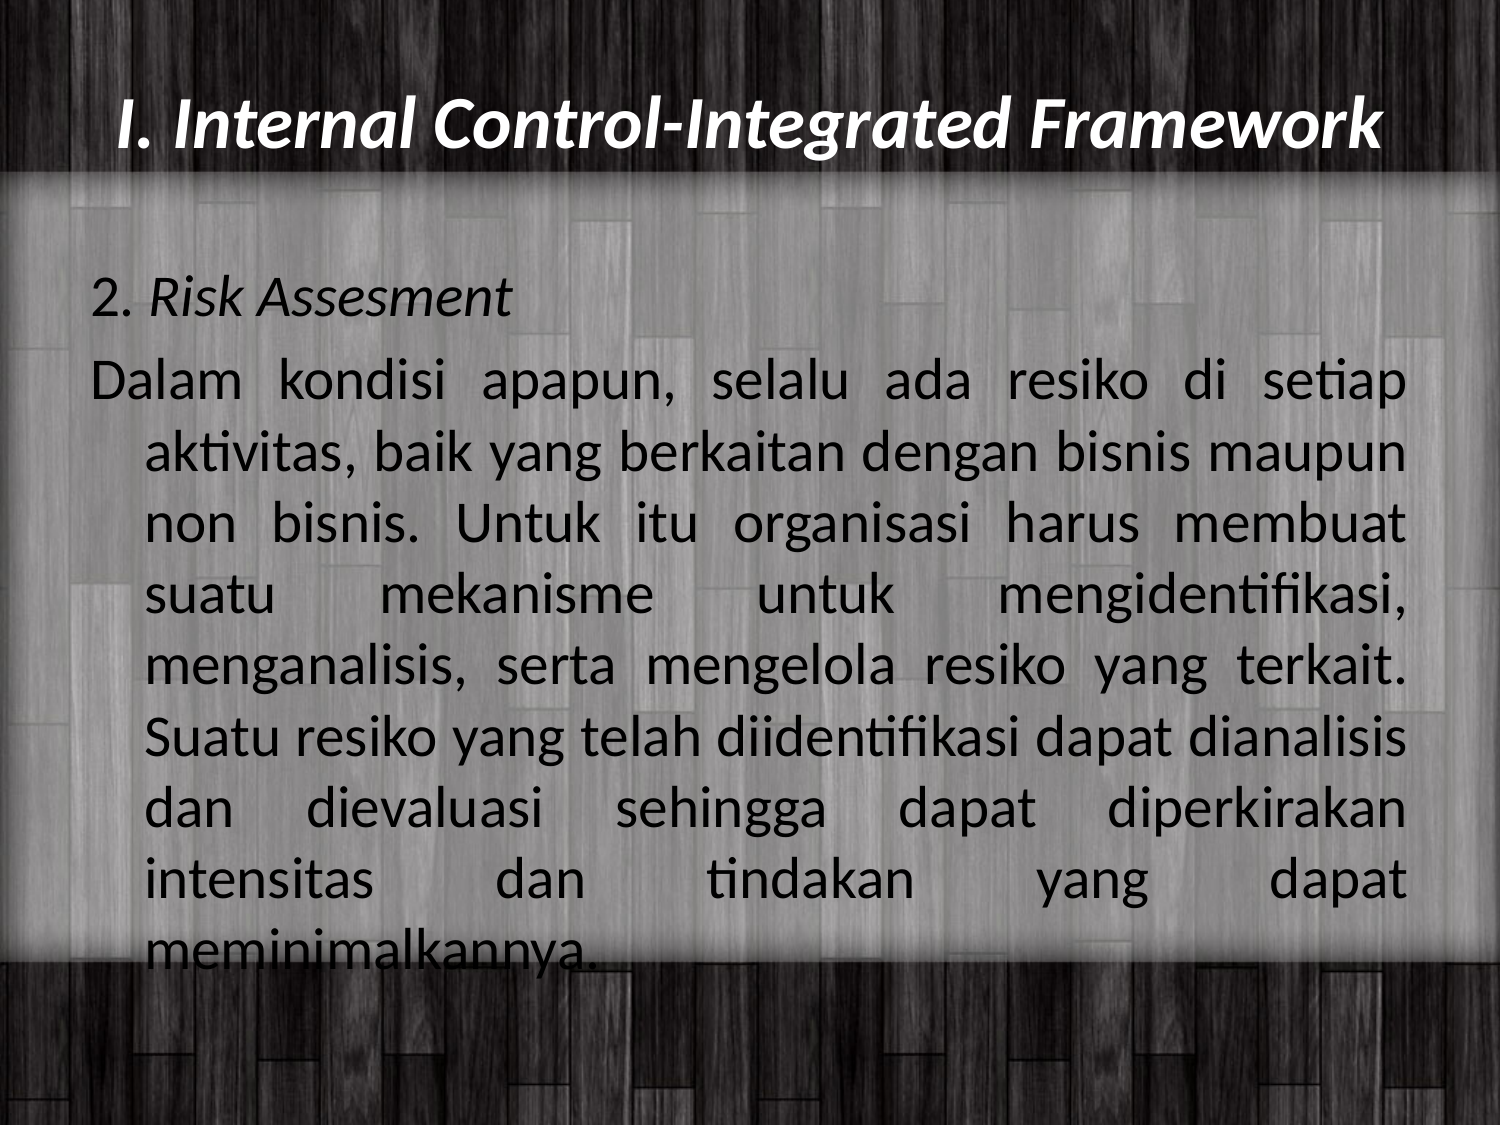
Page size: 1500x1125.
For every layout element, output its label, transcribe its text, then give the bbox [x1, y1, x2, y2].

picture [0, 0, 1500, 1125]
list 2. Risk Assesment Dalam kondisi apapun, selalu ada resiko di setiap aktivitas, baik yang berkaitan dengan bisnis maupun non bisnis. Untuk itu organisasi harus membuat suatu mekanisme untuk mengidentifikasi, menganalisis, serta mengelola resiko yang terkait. Suatu resiko yang telah diidentifikasi dapat dianalisis dan dievaluasi sehingga dapat diperkirakan intensitas dan tindakan yang dapat meminimalkannya. [75, 249, 1425, 993]
title I. Internal Control-Integrated Framework [75, 24, 1425, 213]
